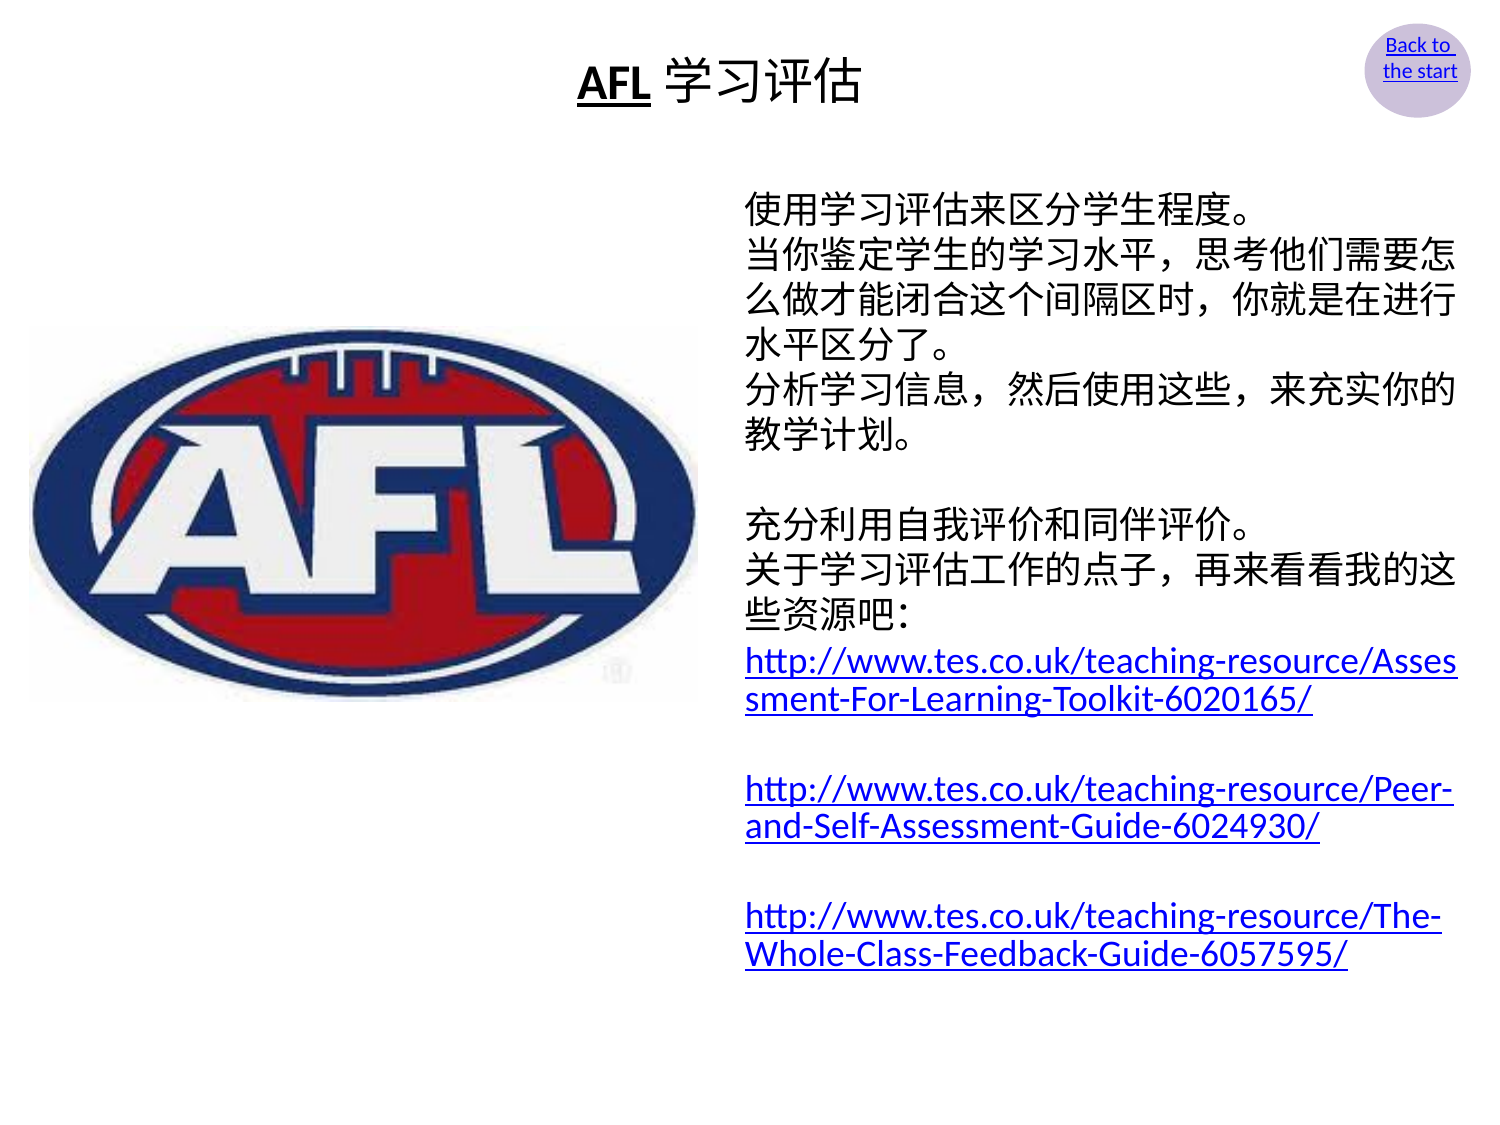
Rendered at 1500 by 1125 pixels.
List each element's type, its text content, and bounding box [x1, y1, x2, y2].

text_box AFL学习评估 [218, 42, 1223, 178]
text_box [1367, 91, 1468, 120]
text_box 使用学习评估来区分学生程度。 当你鉴定学生的学习水平，思考他们需要怎么做才能闭合这个间隔区时，你就是在进行水平区分了。 分析学习信息，然后使用这些，来充实你的教学计划。 充分利用自我评价和同伴评价。 关于学习评估工作的点子，再来看看我的这些资源吧： http://www.tes.co.uk/teaching-resource/Assessment-For-Learning-Toolkit-6020165/ http://www.tes.co.uk/teaching-resource/Peer-and-Self-Assessment-Guide-6024930/ http://www.tes.co.uk/teaching-resource/The-Whole-Class-Feedback-Guide-6057595/ [730, 178, 1483, 914]
picture [29, 325, 698, 702]
text_box Back to the start [1359, 23, 1483, 91]
